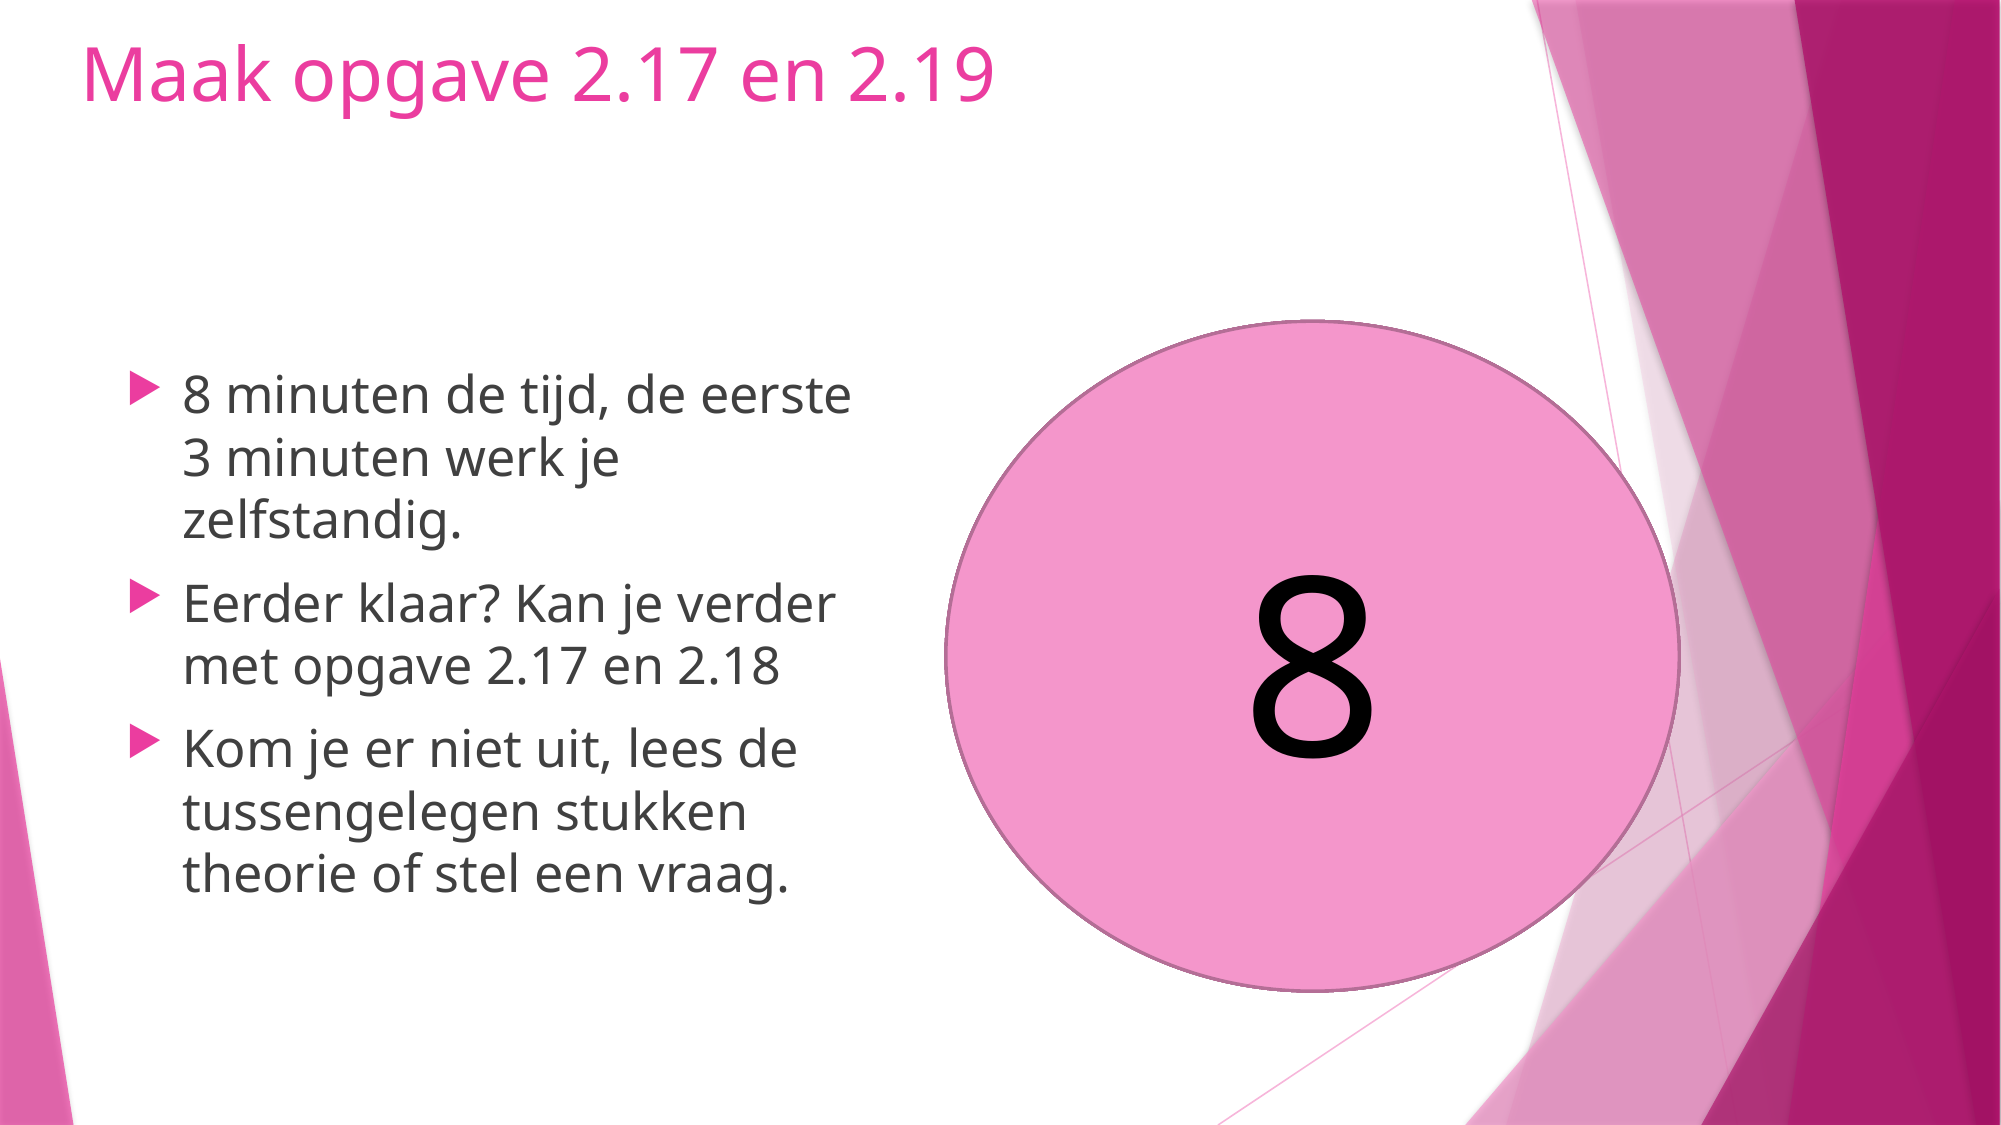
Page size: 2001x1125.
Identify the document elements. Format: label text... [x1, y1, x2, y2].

text_box 8 [944, 319, 1681, 993]
title Maak opgave 2.17 en 2.19 [65, 19, 1476, 236]
list 8 minuten de tijd, de eerste 3 minuten werk je zelfstandig. Eerder klaar? Kan je verder met opgave 2.17 en 2.18 Kom je er niet uit, lees de tussengelegen stukken theorie of stel een vraag. [111, 354, 896, 992]
